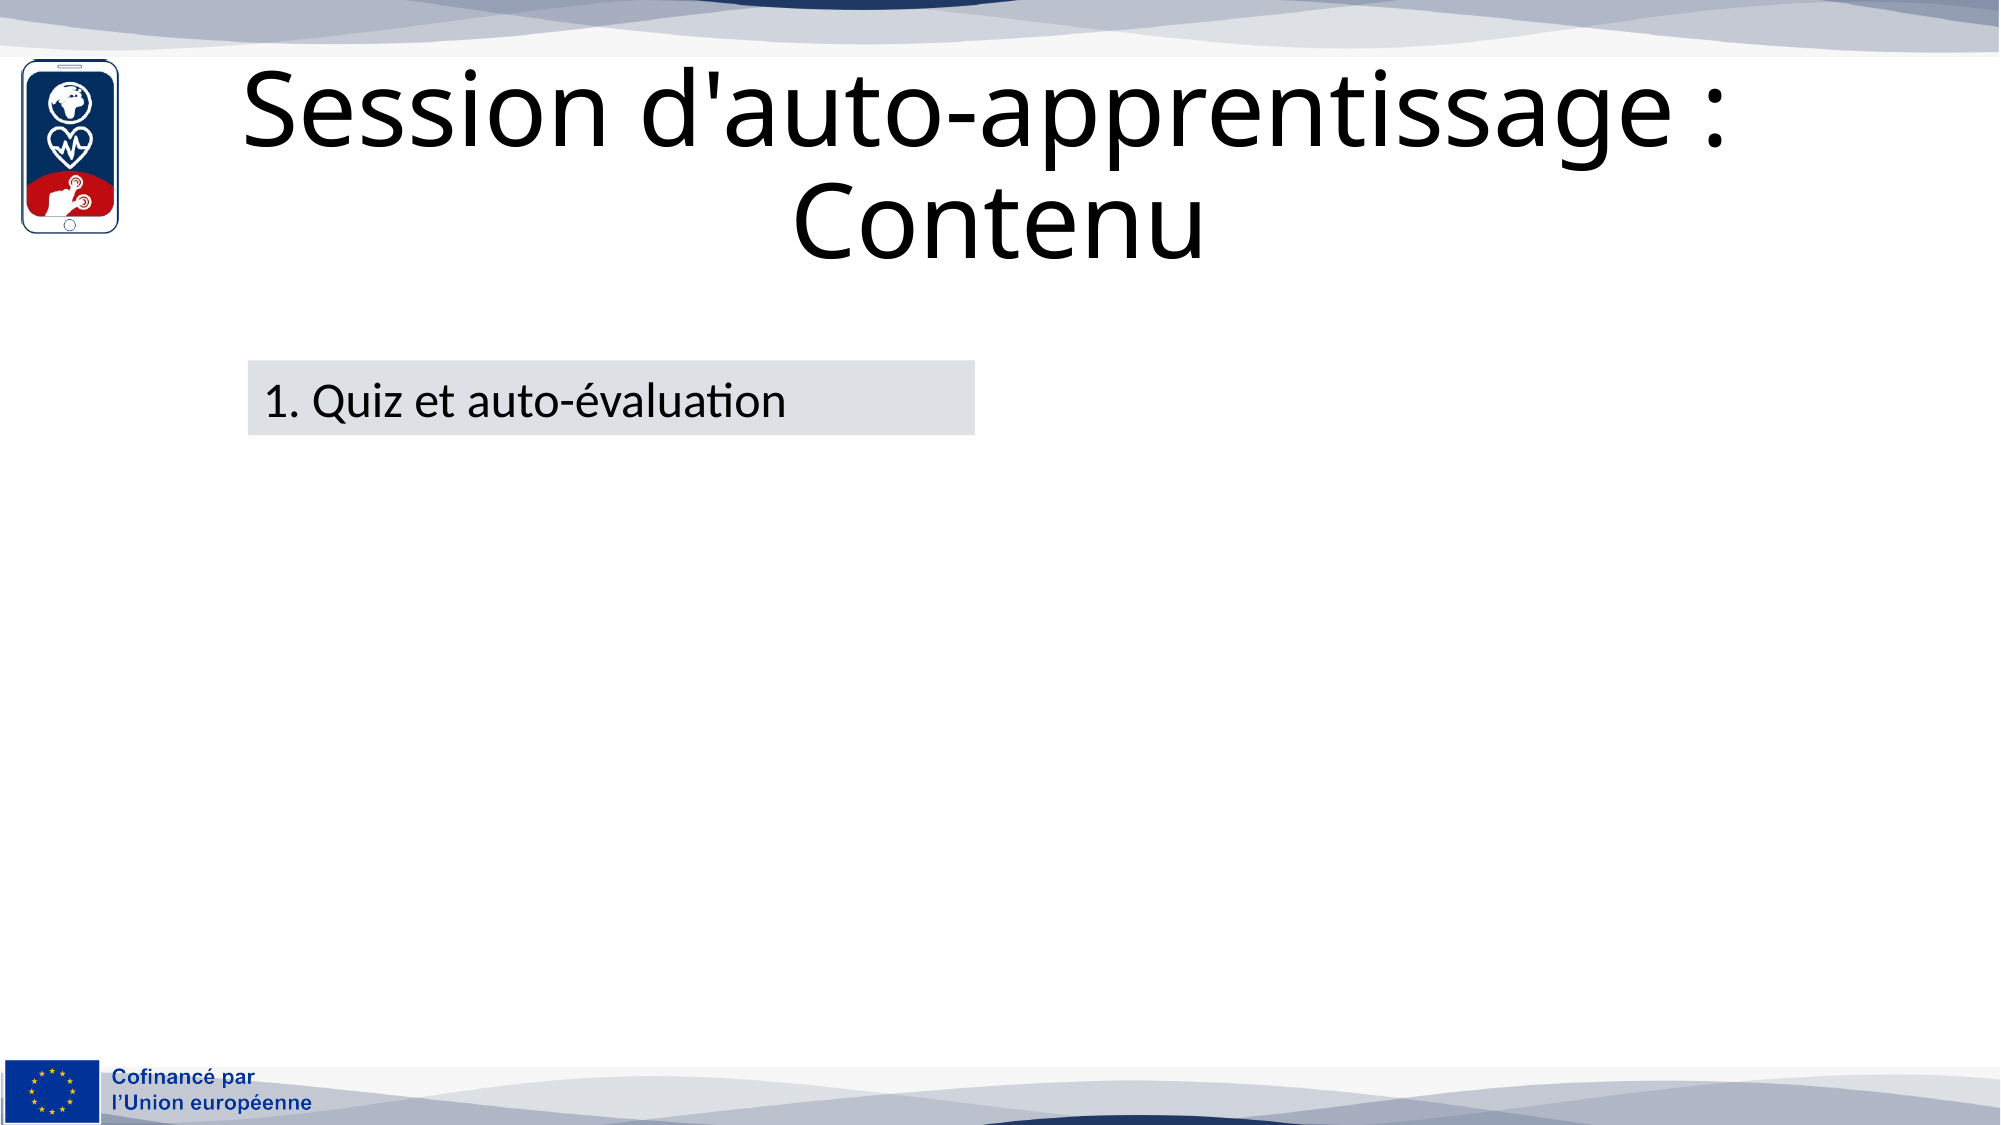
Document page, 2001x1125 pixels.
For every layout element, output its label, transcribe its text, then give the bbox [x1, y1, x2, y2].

title Session d'auto-apprentissage : Contenu [137, 68, 1863, 278]
picture [21, 59, 119, 234]
picture [0, 0, 1999, 57]
text_box 1. Quiz et auto-évaluation [247, 360, 975, 436]
picture [0, 1055, 2001, 1125]
